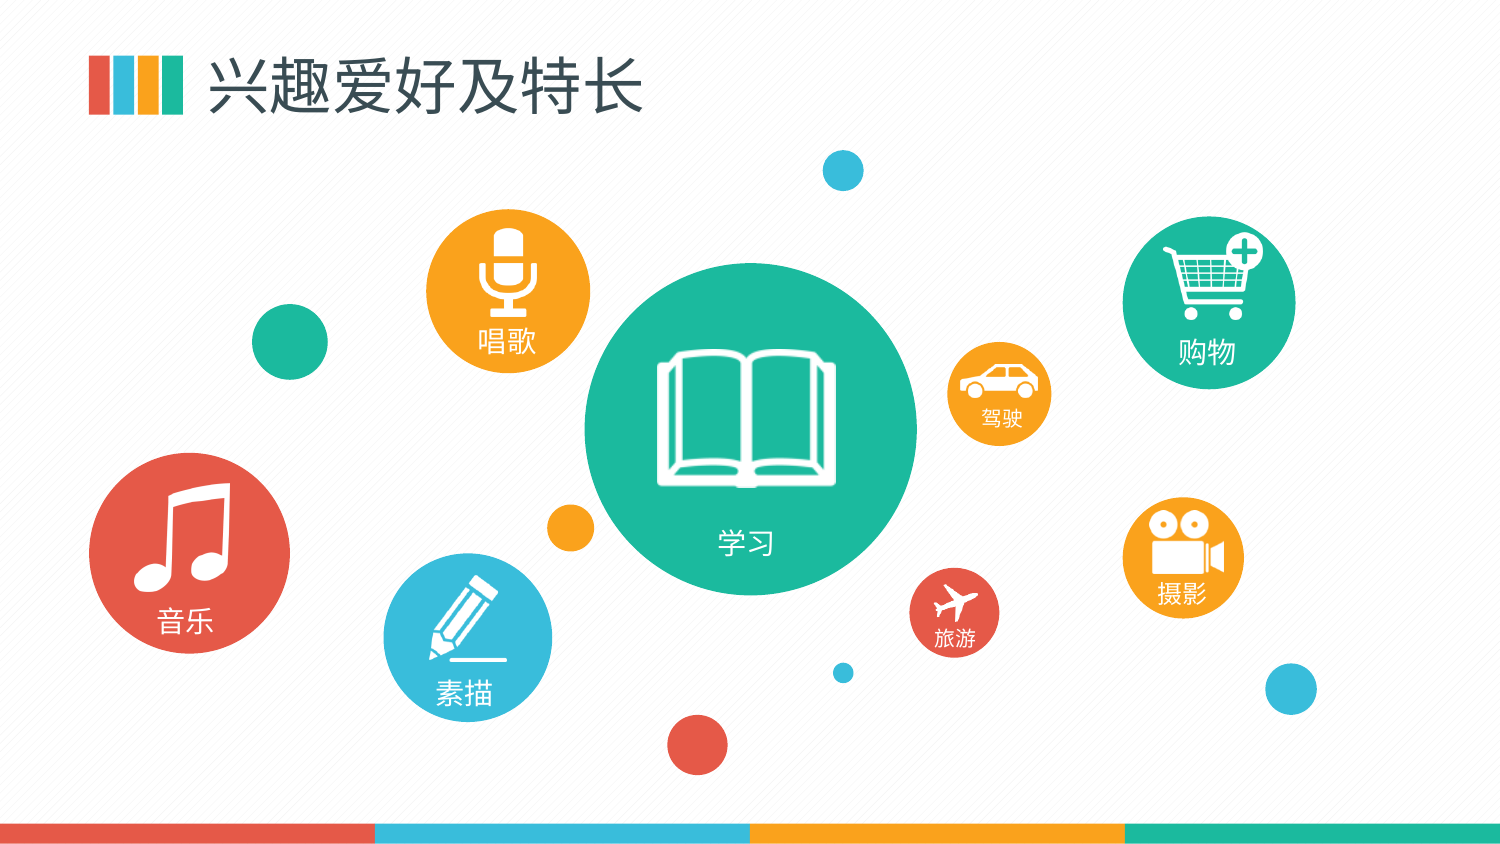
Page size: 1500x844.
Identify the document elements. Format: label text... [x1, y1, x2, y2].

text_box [584, 262, 918, 596]
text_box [425, 208, 591, 374]
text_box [1122, 216, 1296, 390]
text_box [665, 712, 730, 778]
text_box [249, 301, 330, 382]
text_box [909, 567, 1000, 659]
text_box [830, 660, 856, 686]
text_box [383, 553, 553, 723]
text_box [820, 148, 866, 194]
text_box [88, 452, 291, 654]
text_box [1263, 661, 1319, 717]
text_box [545, 502, 579, 554]
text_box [1122, 497, 1245, 619]
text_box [947, 341, 1052, 447]
text_box 兴趣爱好及特长 [192, 39, 660, 130]
